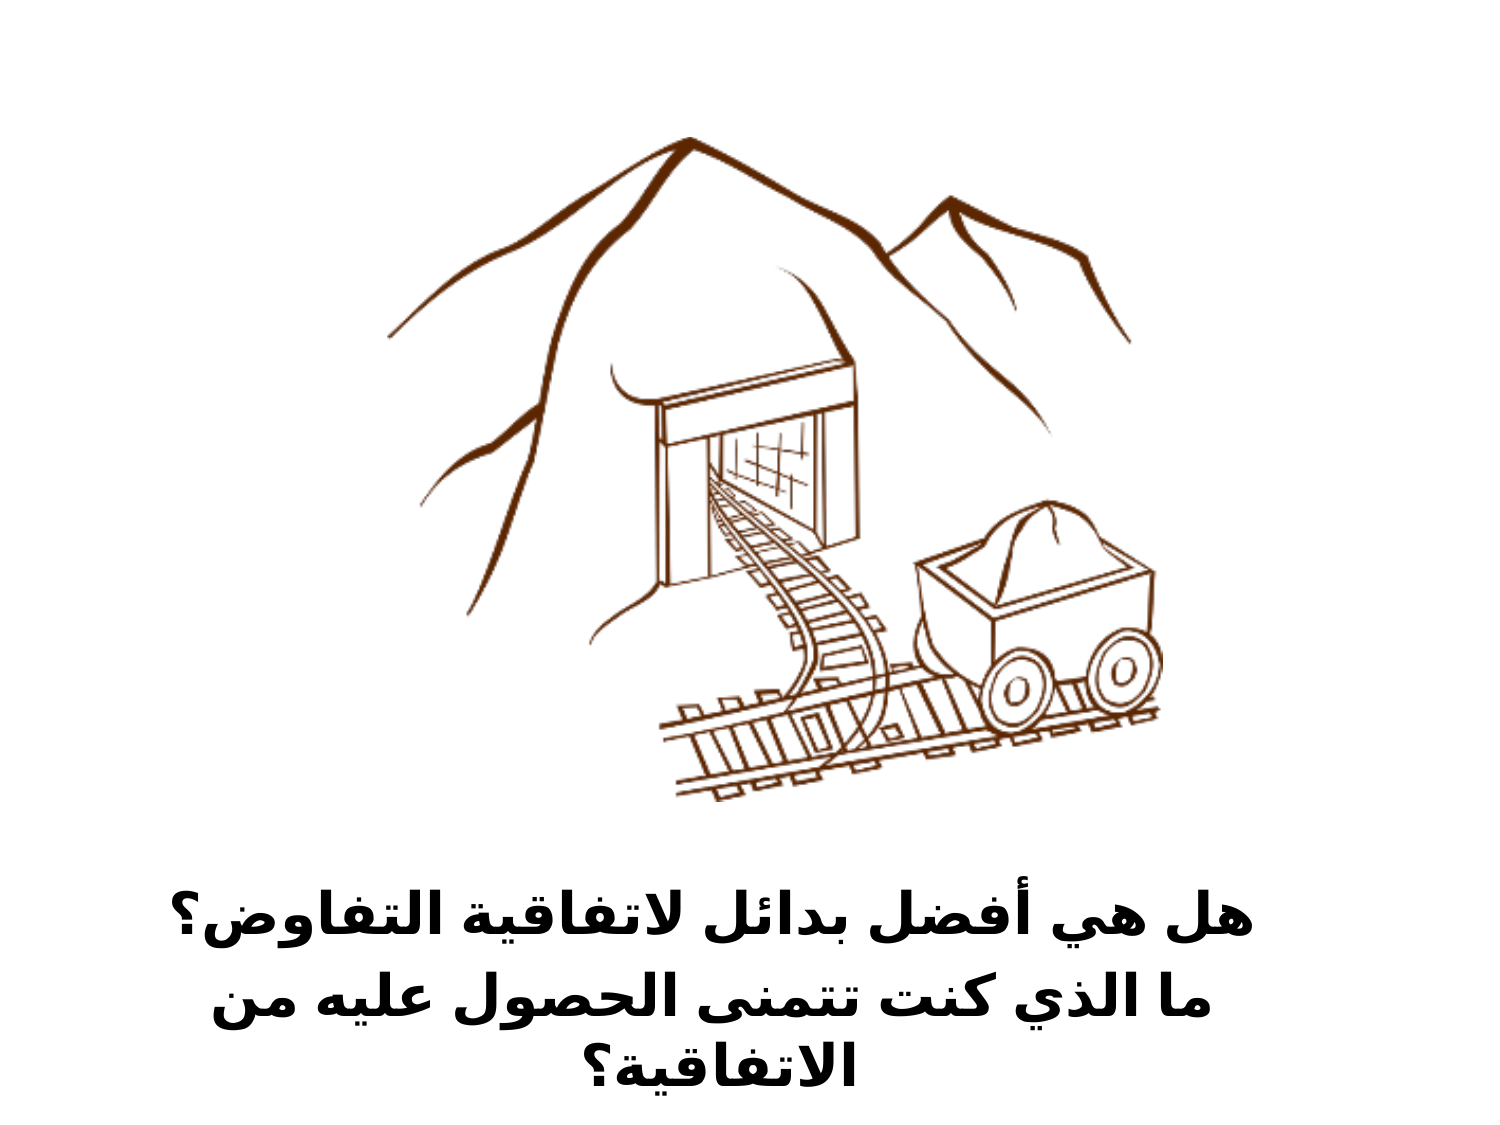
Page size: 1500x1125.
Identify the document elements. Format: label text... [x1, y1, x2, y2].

title إنشاء القيمة واكتسابها في جولدن ستاندارد [75, 62, 1425, 250]
list اكتساب القيمة: هل هي أفضل بدائل لاتفاقية التفاوض؟ ما الذي كنت تتمنى الحصول عليه من الاتفاقية؟ [75, 787, 1425, 1125]
picture [387, 137, 1163, 802]
